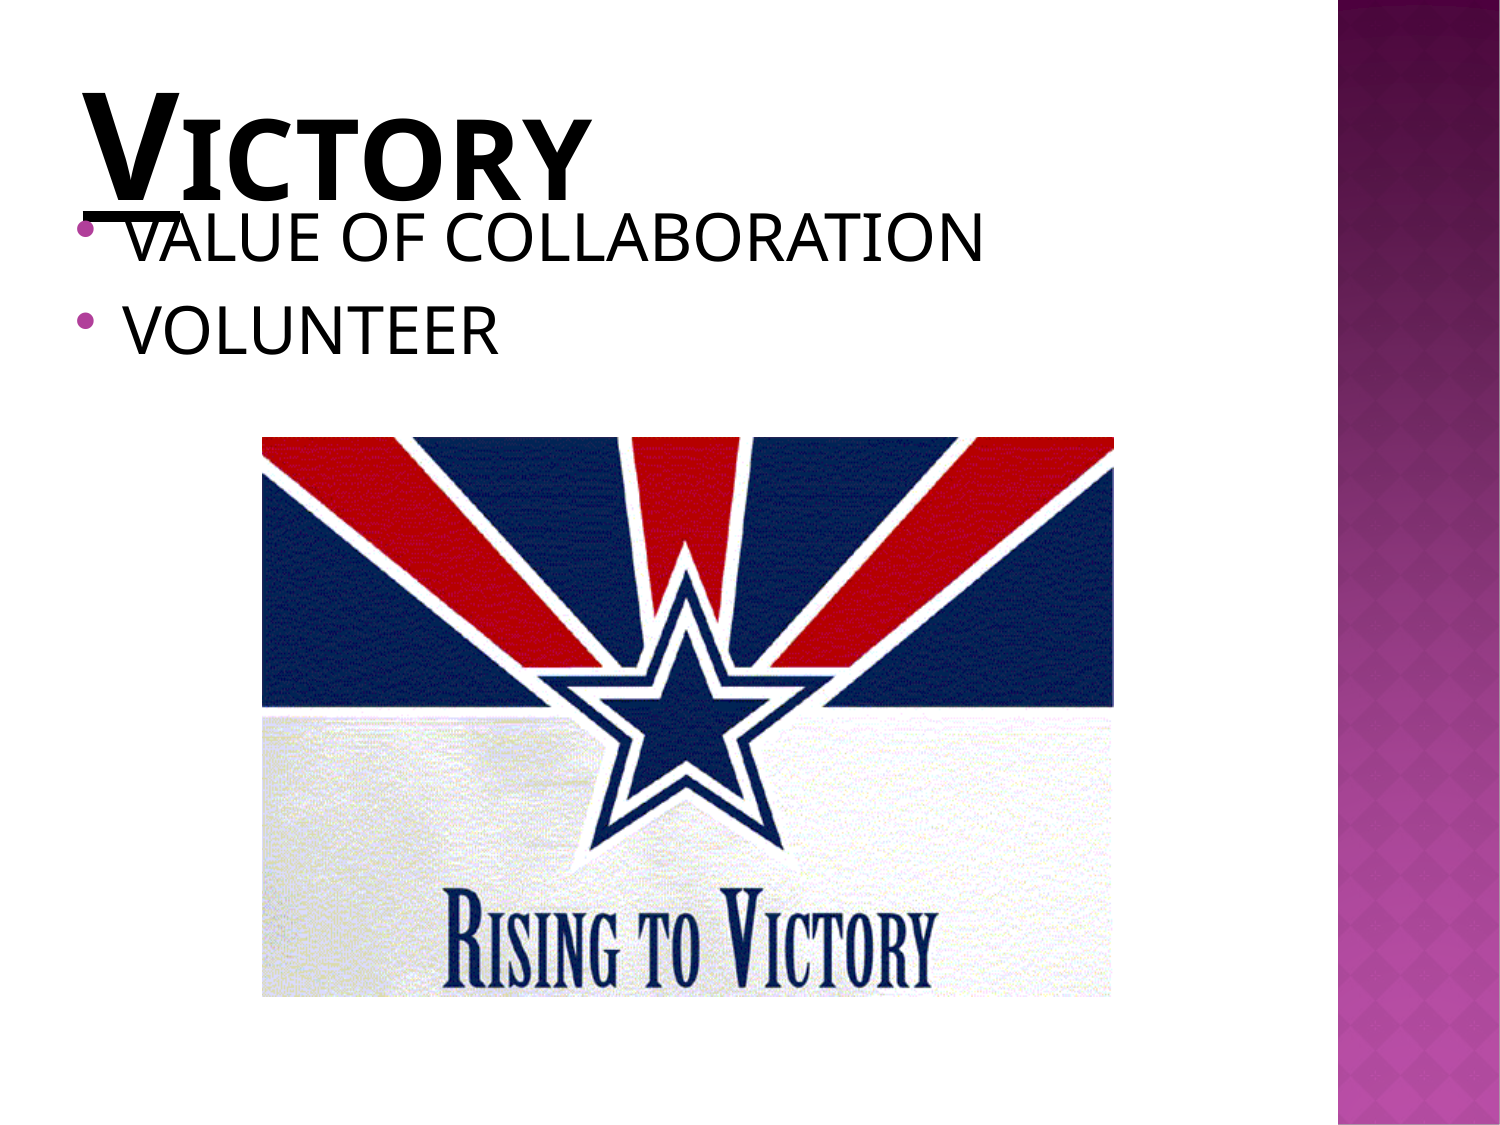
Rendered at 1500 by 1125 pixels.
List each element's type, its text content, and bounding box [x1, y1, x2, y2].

picture [262, 437, 1114, 997]
picture [1337, 0, 1500, 1125]
title Victory [75, 37, 1043, 187]
list VALUE OF COLLABORATION VOLUNTEER [62, 187, 1251, 376]
